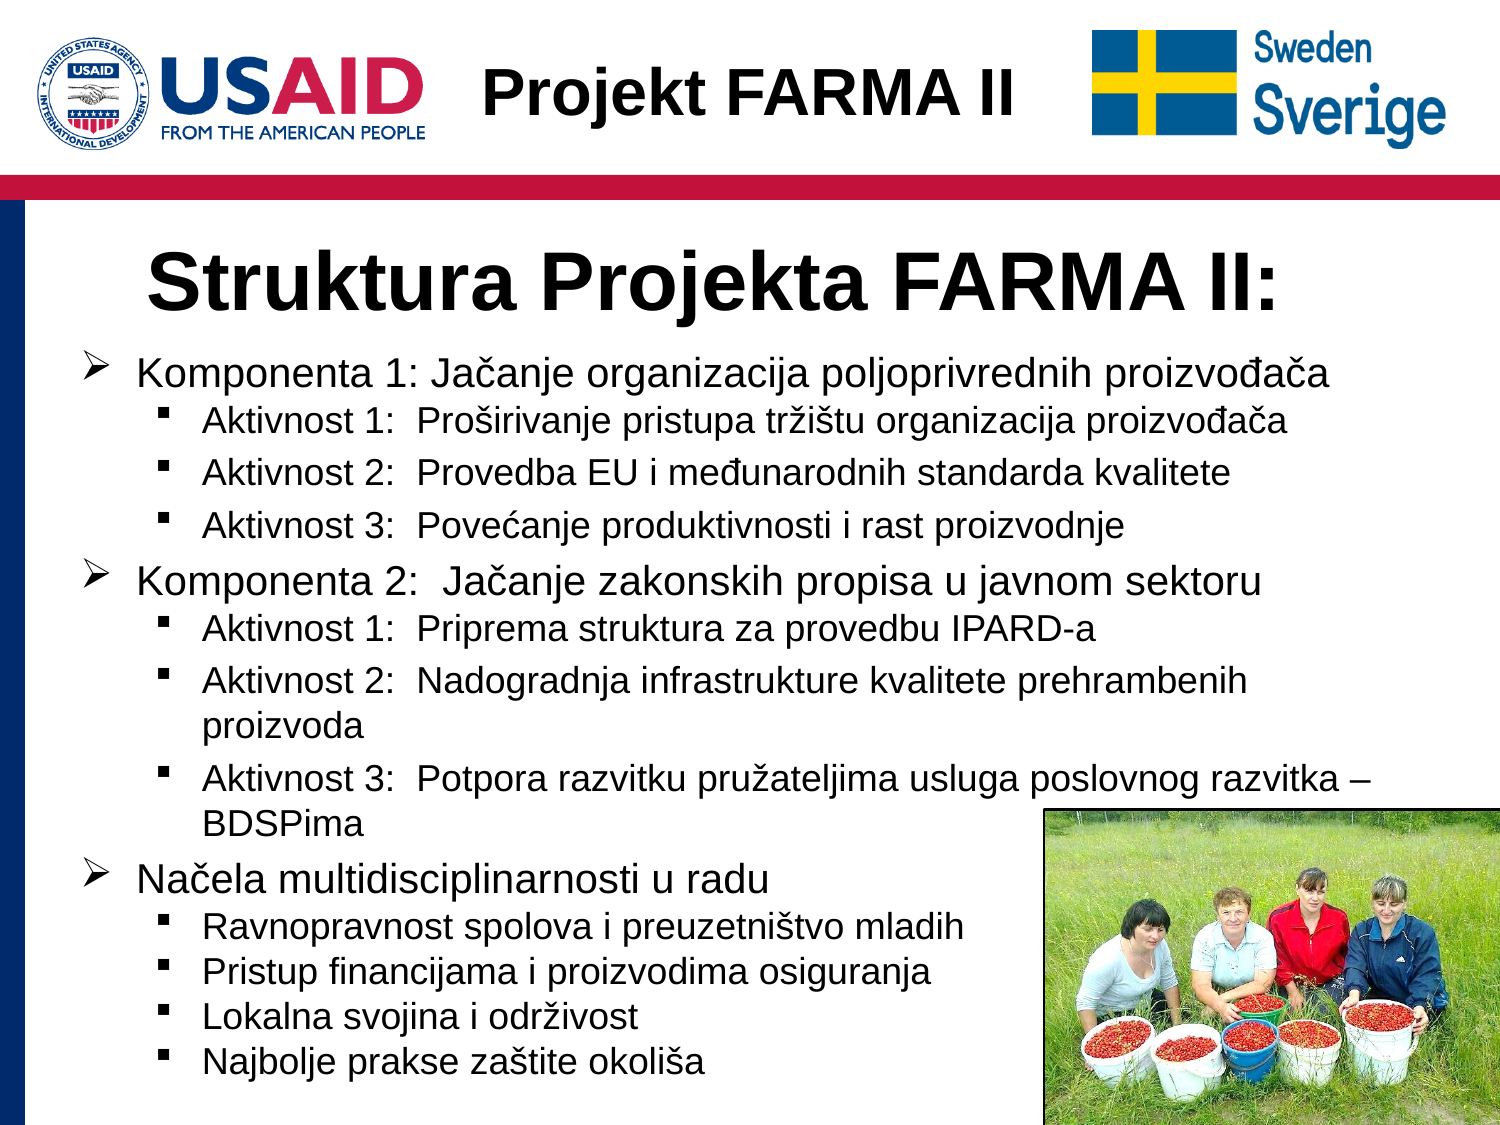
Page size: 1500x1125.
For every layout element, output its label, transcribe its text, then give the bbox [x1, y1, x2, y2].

title Struktura Projekta FARMA II: [76, 219, 1352, 338]
picture [1092, 30, 1446, 150]
picture [1045, 810, 1500, 1125]
list Komponenta 1: Jačanje organizacija poljoprivrednih proizvođača Aktivnost 1: Proširivanje pristupa tržištu organizacija proizvođača Aktivnost 2: Provedba EU i međunarodnih standarda kvalitete Aktivnost 3: Povećanje produktivnosti i rast proizvodnje Komponenta 2: Jačanje zakonskih propisa u javnom sektoru Aktivnost 1: Priprema struktura za provedbu IPARD-a Aktivnost 2: Nadogradnja infrastrukture kvalitete prehrambenih proizvoda Aktivnost 3: Potpora razvitku pružateljima usluga poslovnog razvitka – BDSPima Načela multidisciplinarnosti u radu Ravnopravnost spolova i preuzetništvo mladih Pristup financijama i proizvodima osiguranja Lokalna svojina i održivost Najbolje prakse zaštite okoliša [64, 338, 1400, 1059]
text_box Projekt FARMA II [466, 41, 1069, 136]
picture [37, 37, 435, 150]
